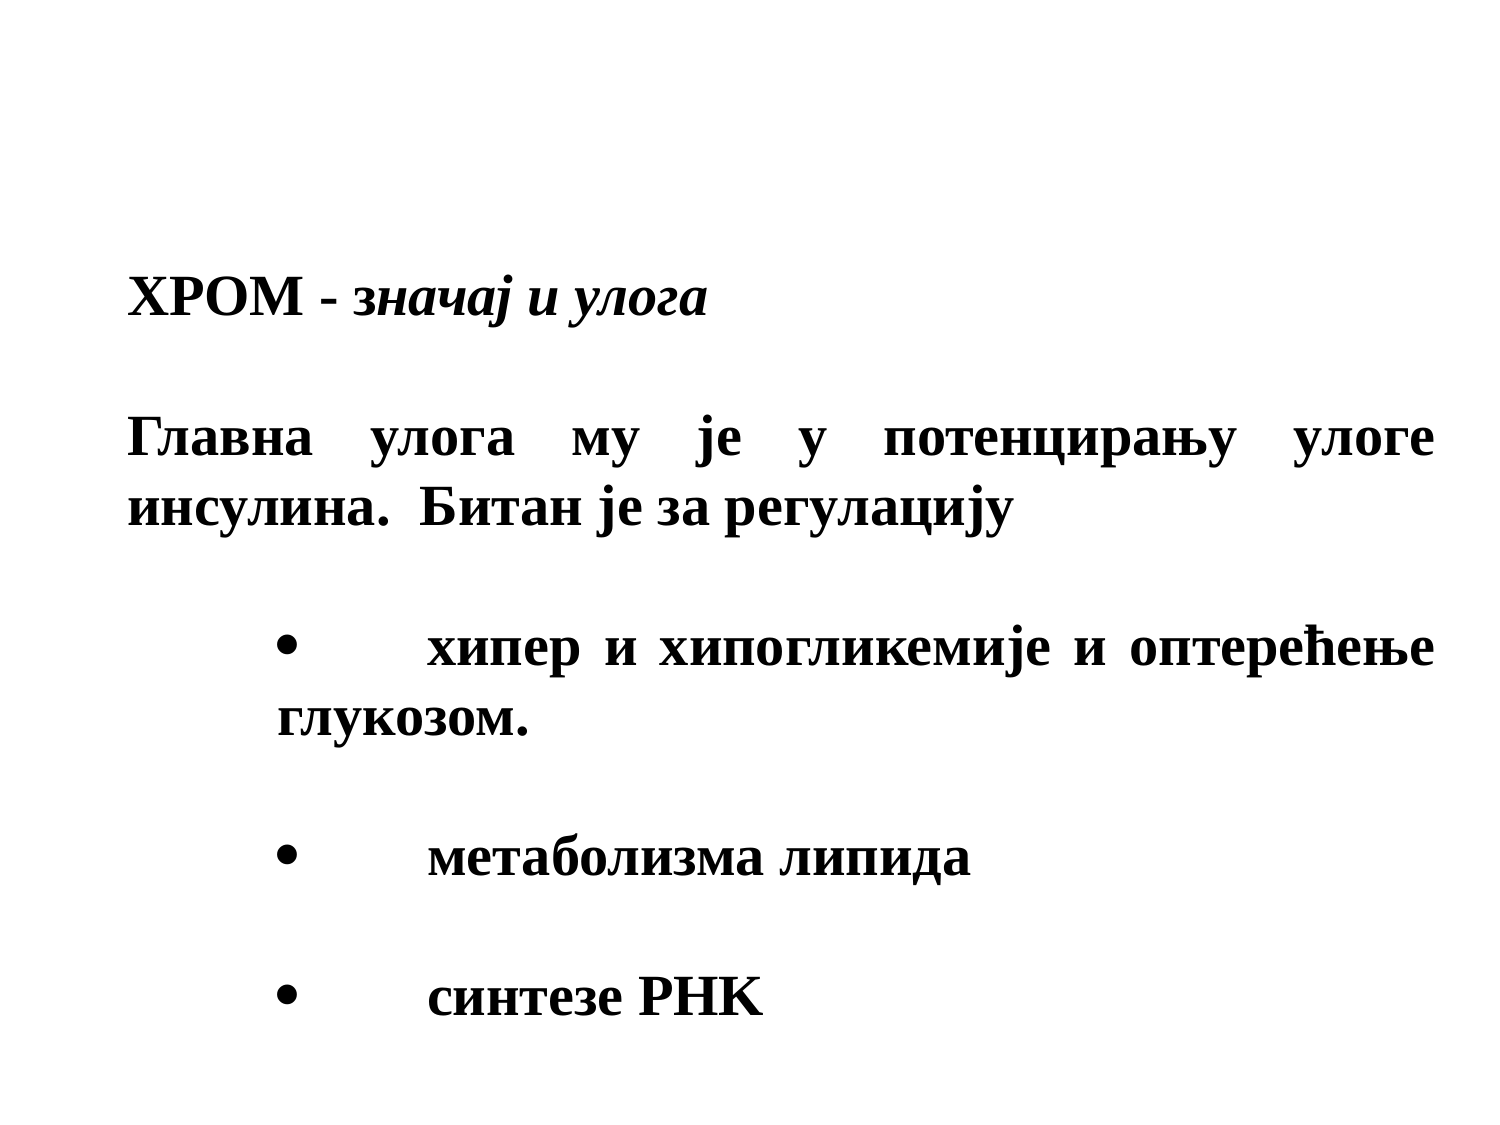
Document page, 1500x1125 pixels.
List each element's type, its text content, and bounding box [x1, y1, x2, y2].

text_box ХРОМ - значај и улога Главна улога му је у потенцирању улоге инсулина. Битан је за регулацију · хипер и хипогликемије и оптерећење глукозом. · метаболизма липида · синтезе РНK [112, 249, 1450, 1095]
